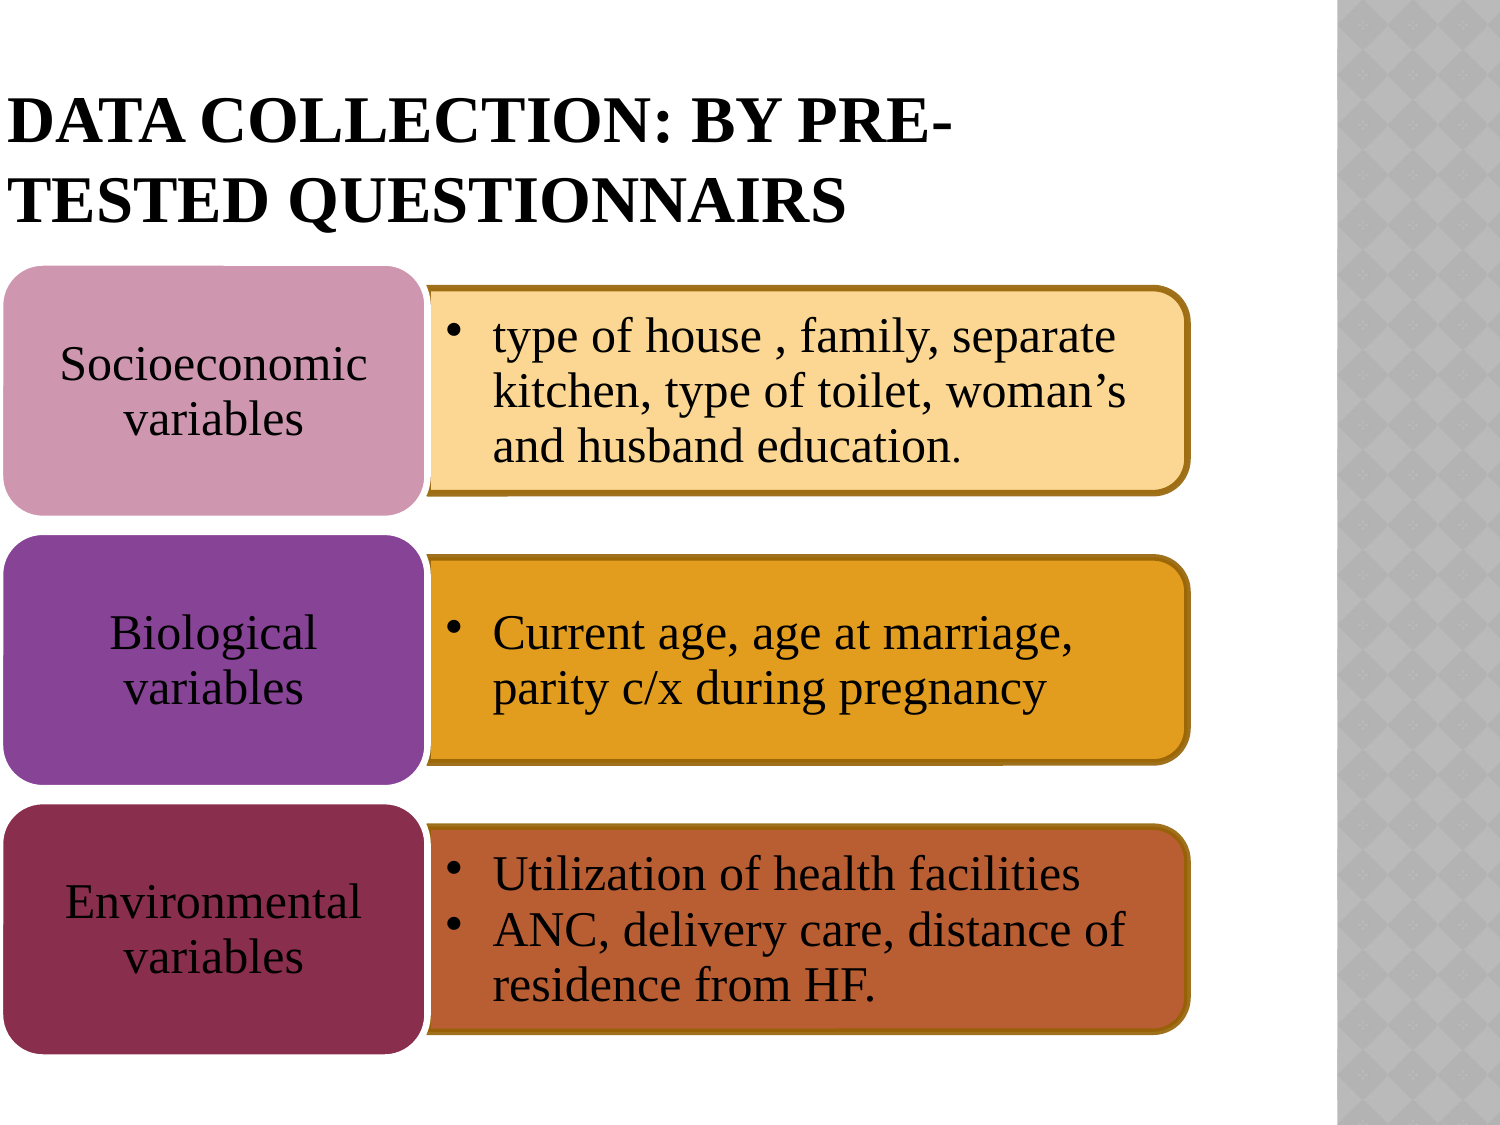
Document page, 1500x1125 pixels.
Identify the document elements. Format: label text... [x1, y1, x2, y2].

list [0, 262, 1188, 1058]
title Data collection: by pre-tested questionnairs [0, 48, 1188, 236]
